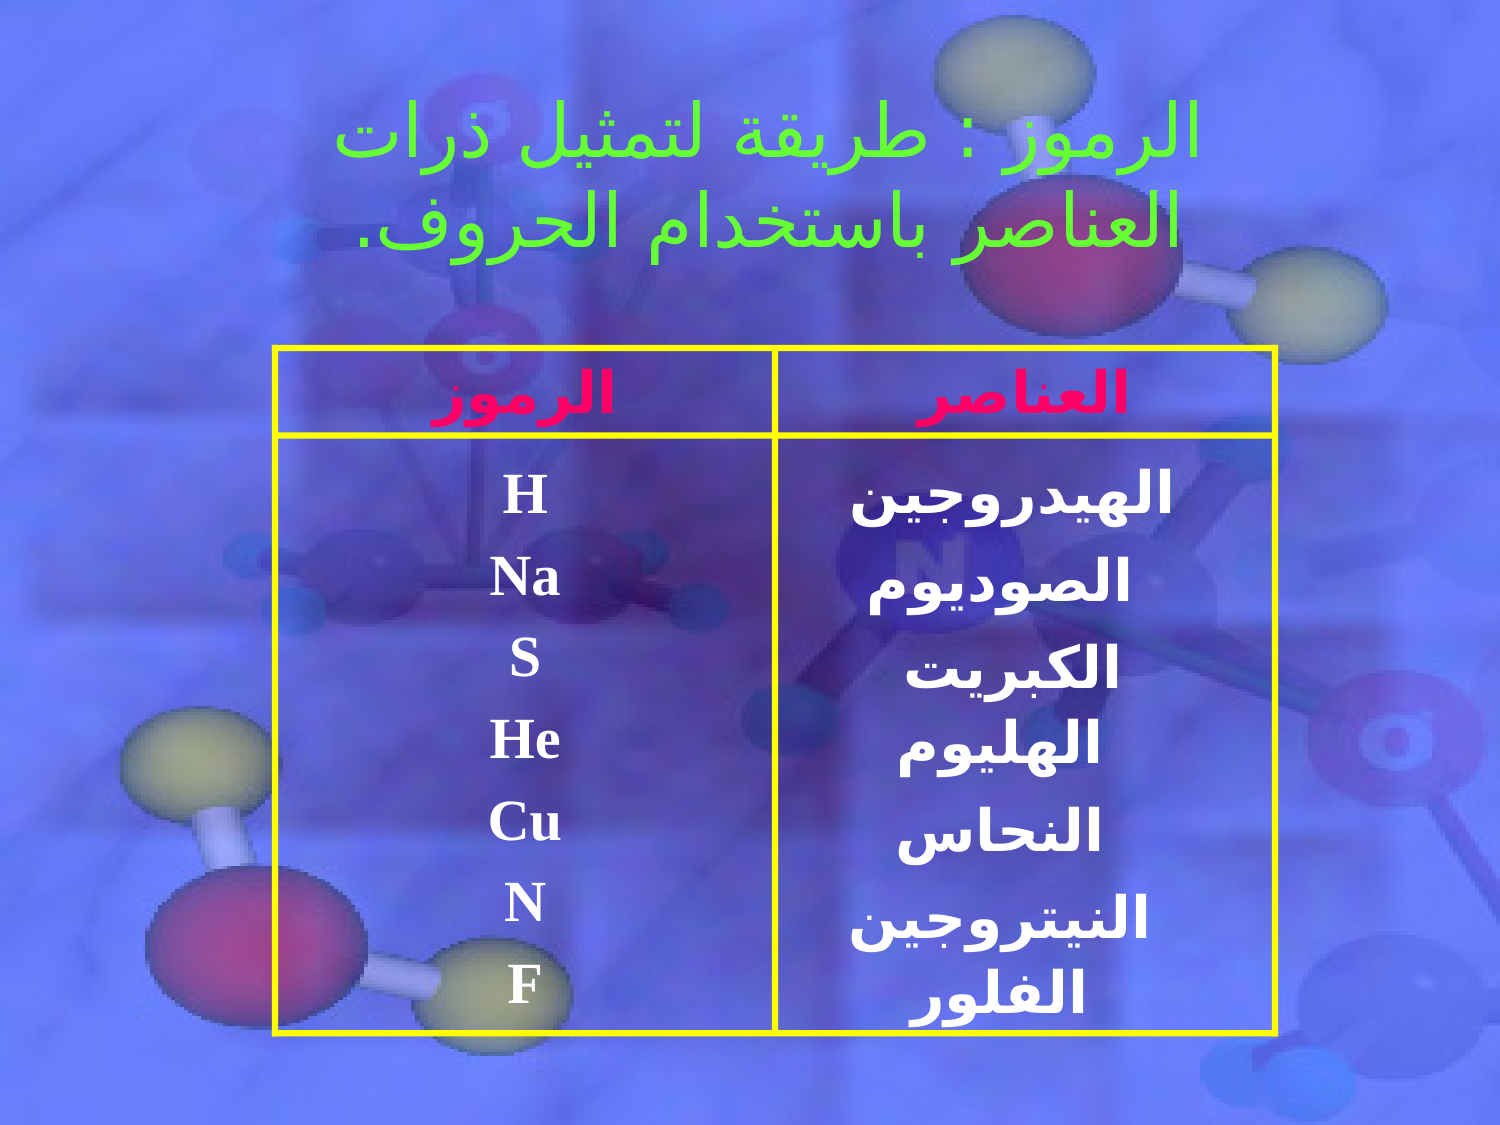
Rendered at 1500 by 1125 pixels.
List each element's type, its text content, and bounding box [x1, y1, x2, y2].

picture [0, 0, 1500, 1125]
text_box الرموز : طريقة لتمثيل ذرات العناصر باستخدام الحروف. [199, 74, 1338, 270]
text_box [274, 347, 1275, 1038]
